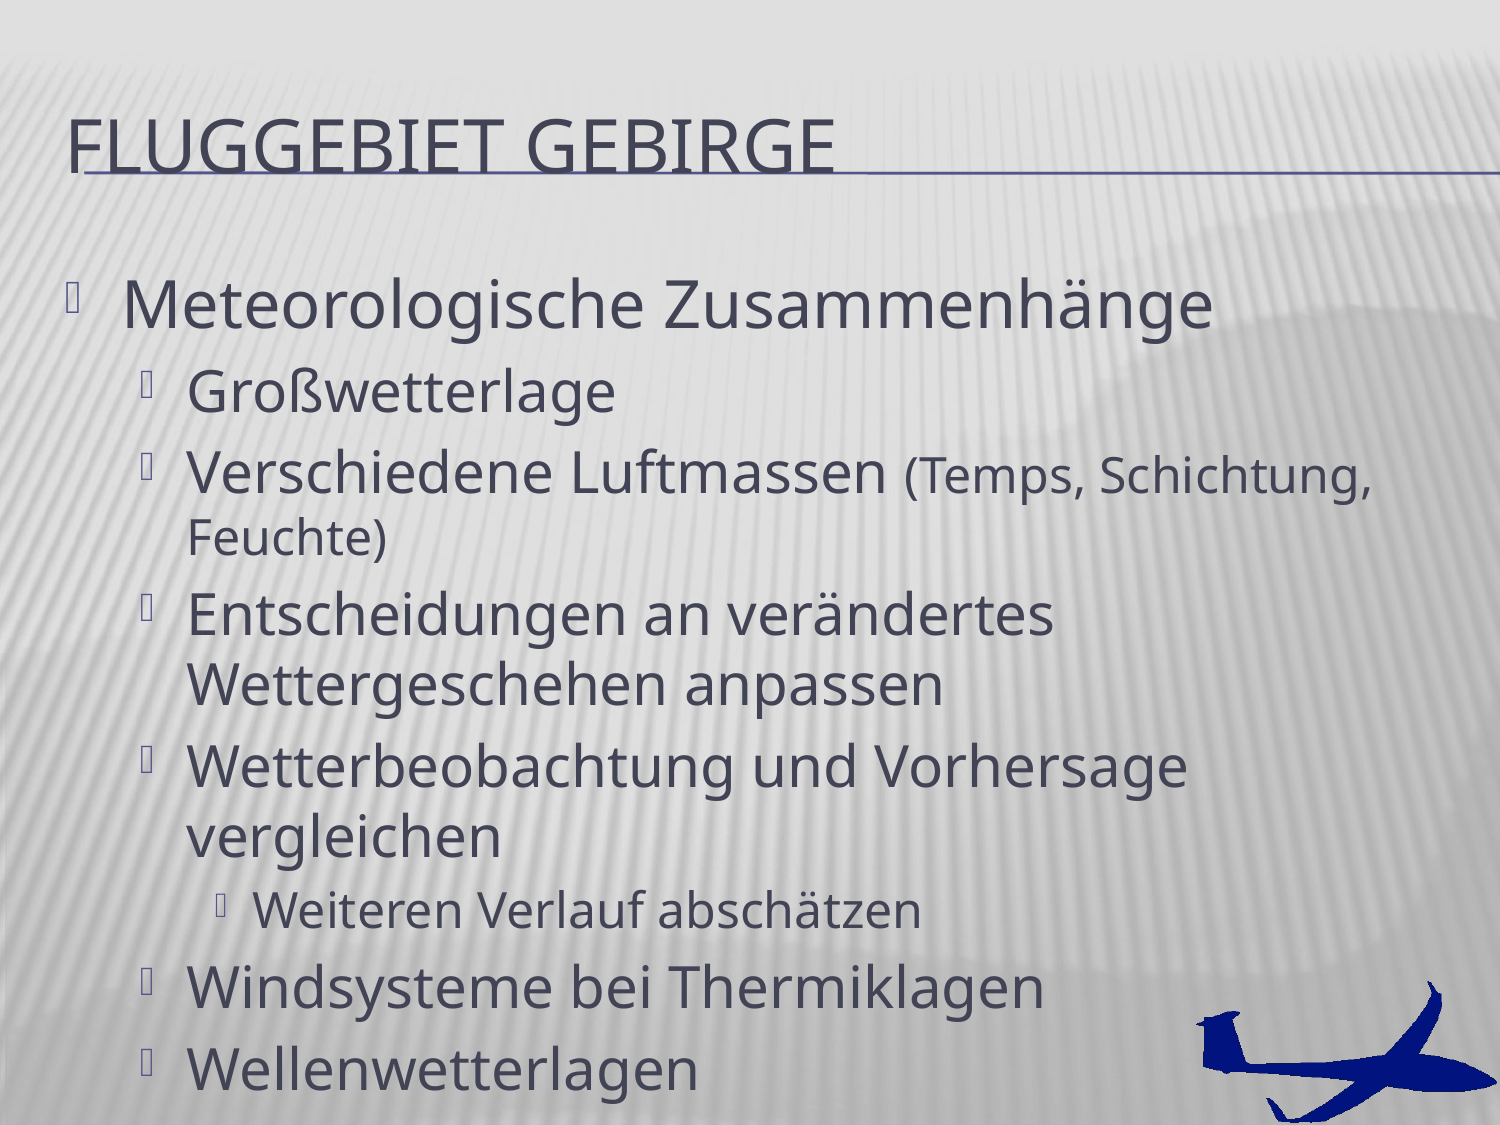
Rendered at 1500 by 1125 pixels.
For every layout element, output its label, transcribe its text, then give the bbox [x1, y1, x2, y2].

title Fluggebiet Gebirge [50, 75, 1475, 213]
picture [1195, 978, 1500, 1125]
list Meteorologische Zusammenhänge Großwetterlage Verschiedene Luftmassen (Temps, Schichtung, Feuchte) Entscheidungen an verändertes Wettergeschehen anpassen Wetterbeobachtung und Vorhersage vergleichen Weiteren Verlauf abschätzen Windsysteme bei Thermiklagen Wellenwetterlagen [50, 254, 1500, 998]
